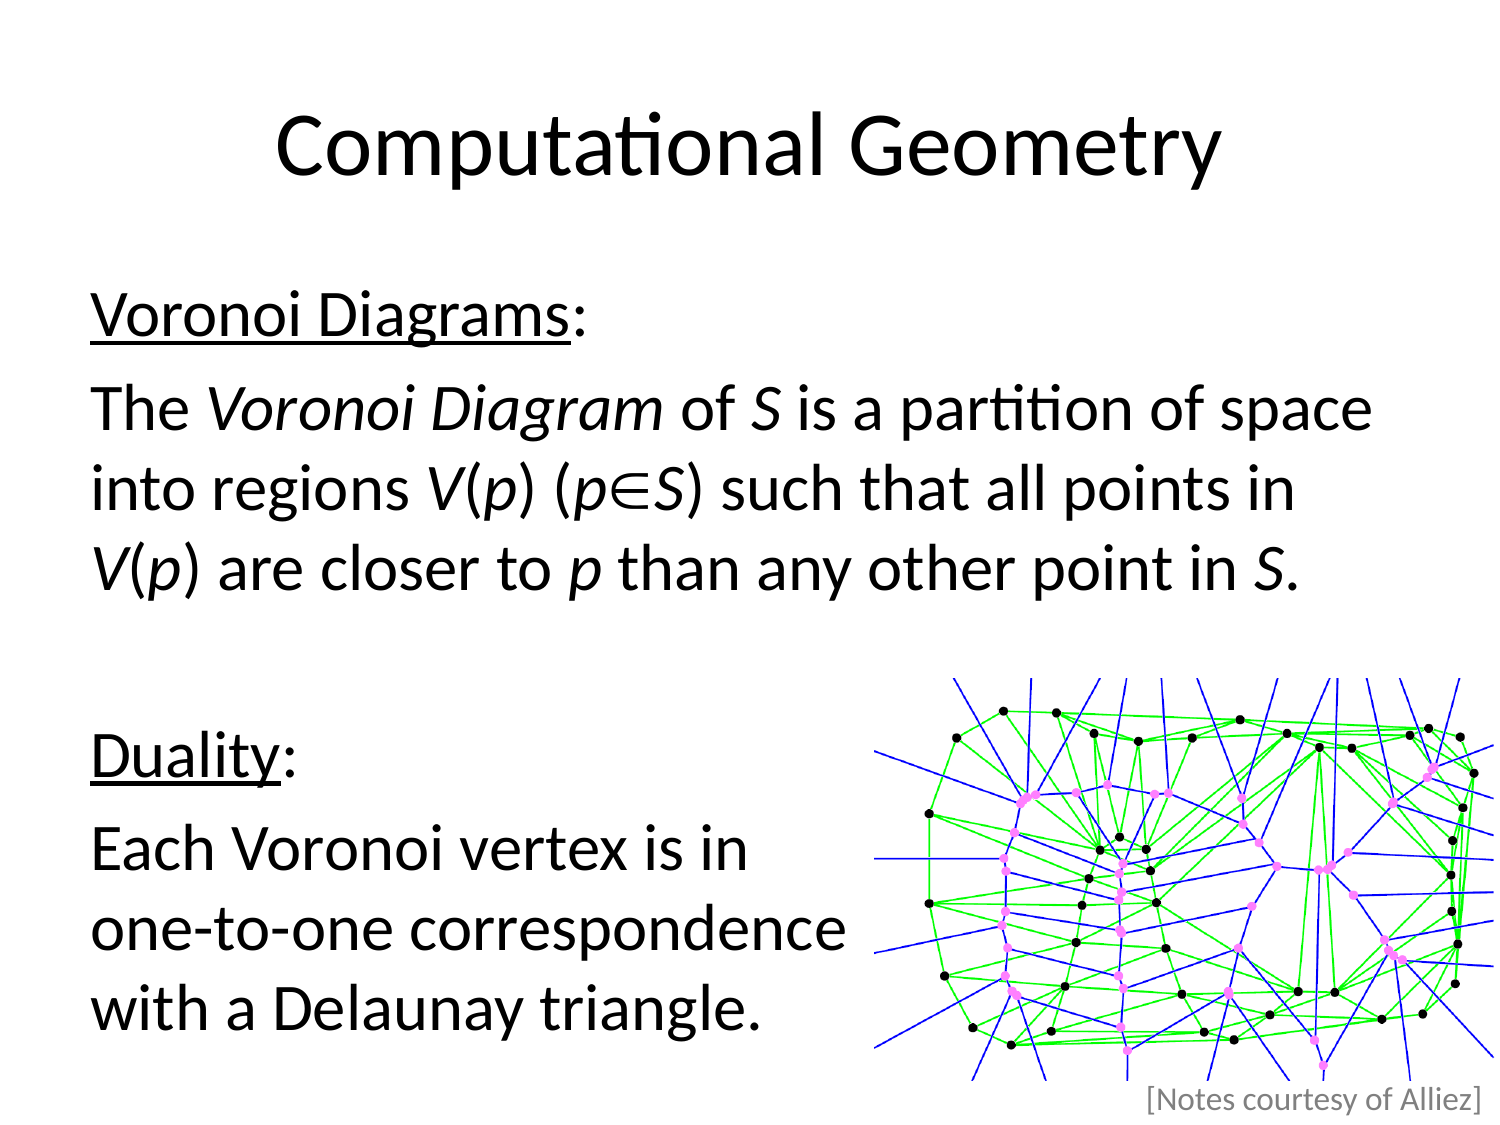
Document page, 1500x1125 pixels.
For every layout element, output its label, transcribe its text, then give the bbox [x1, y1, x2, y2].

picture [873, 678, 1498, 1082]
list Voronoi Diagrams: The Voronoi Diagram of S is a partition of space into regions V(p) (pS) such that all points in V(p) are closer to p than any other point in S. Duality: Each Voronoi vertex is in one-to-one correspondence with a Delaunay triangle. [75, 262, 1425, 1081]
title Computational Geometry [75, 45, 1425, 233]
text_box [Notes courtesy of Alliez] [1130, 1089, 1498, 1125]
